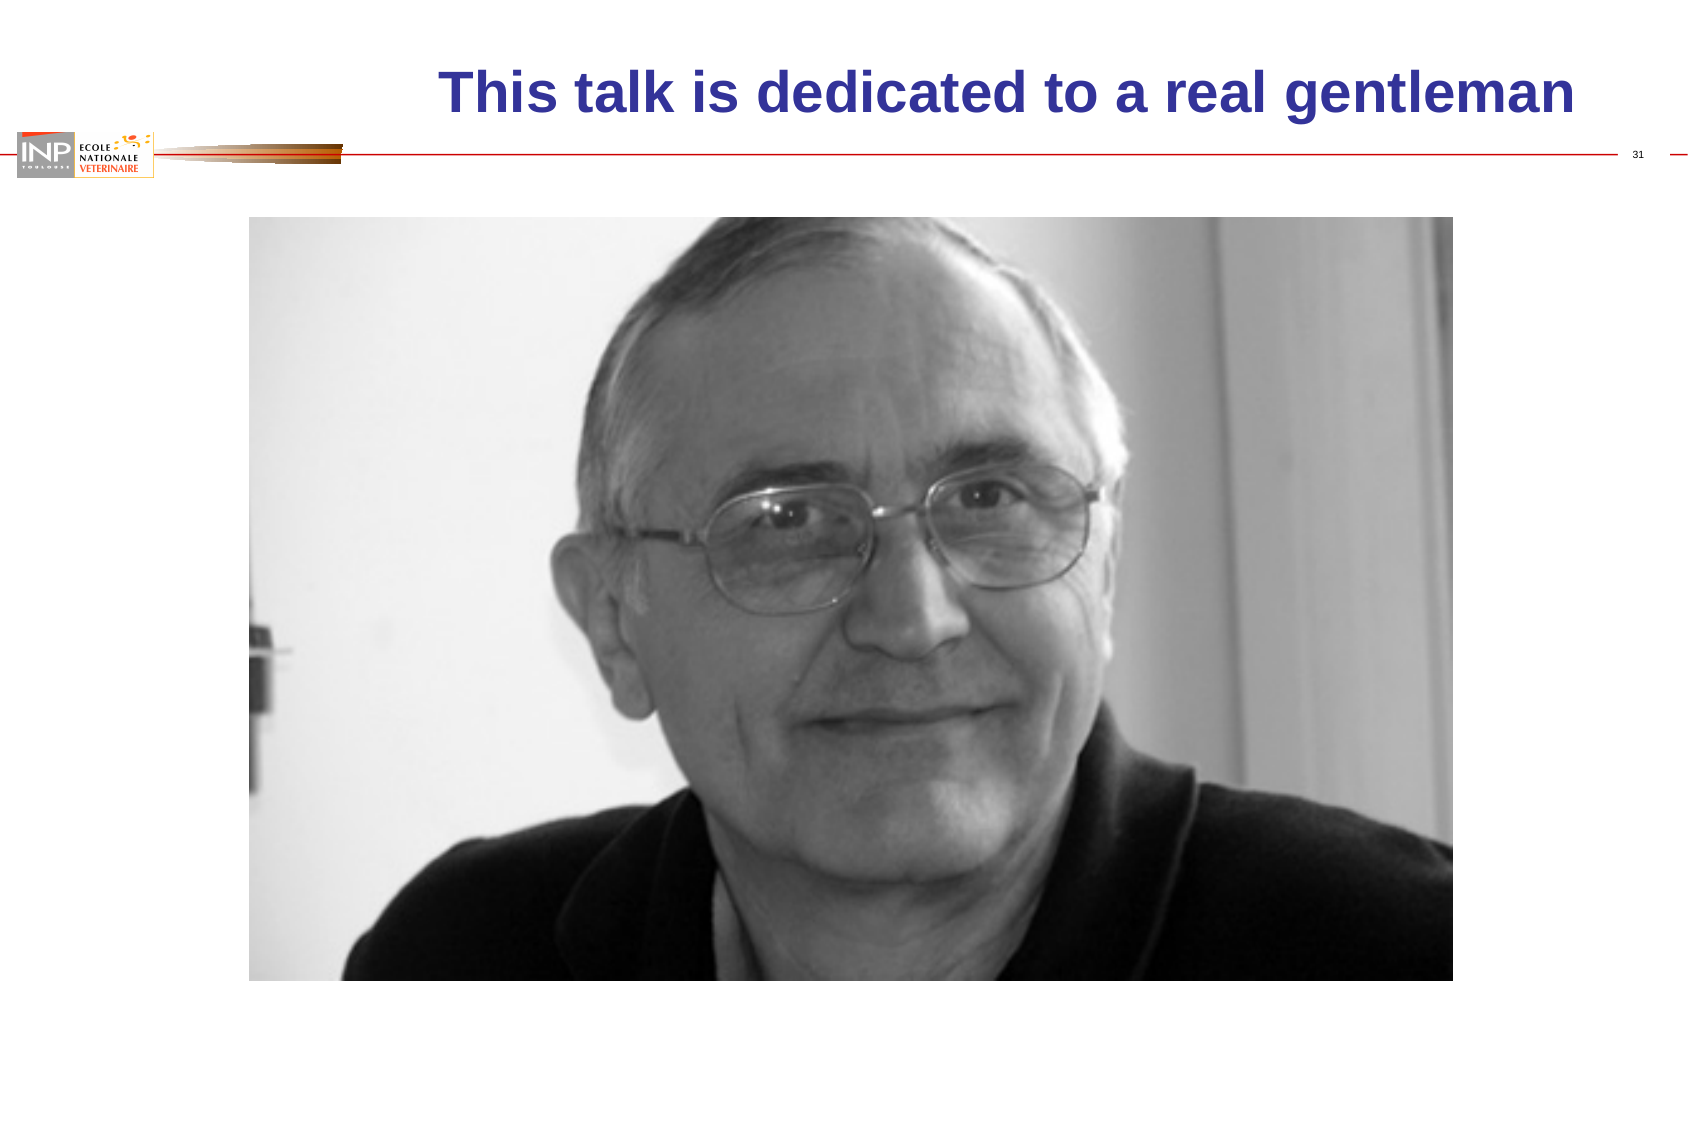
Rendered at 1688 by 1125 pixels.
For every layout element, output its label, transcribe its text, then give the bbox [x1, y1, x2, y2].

picture [17, 132, 154, 178]
picture [248, 217, 1453, 981]
title This talk is dedicated to a real gentleman [80, 31, 1609, 147]
